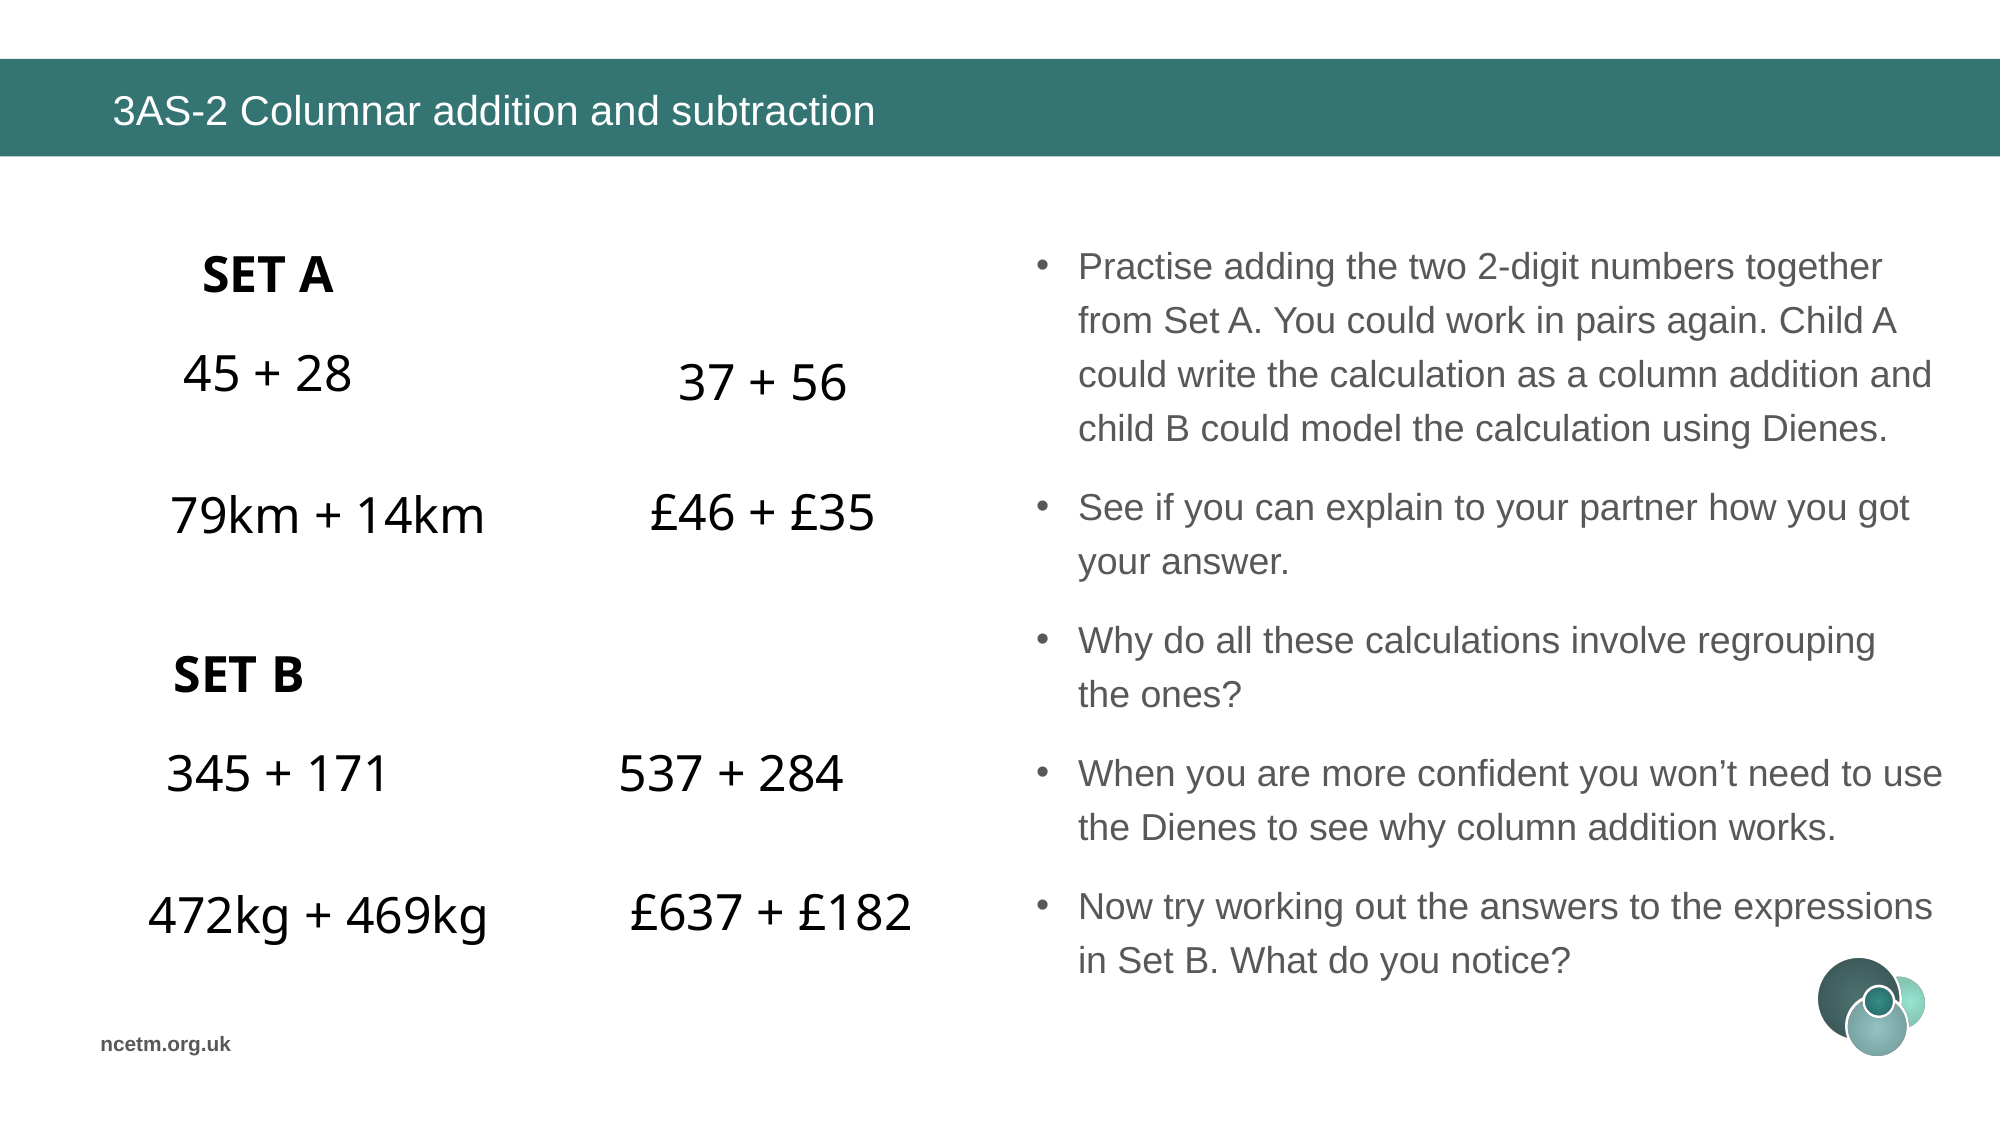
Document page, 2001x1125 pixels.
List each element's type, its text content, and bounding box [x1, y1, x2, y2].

text_box SET A [144, 235, 393, 311]
text_box 537 + 284 [589, 734, 874, 810]
text_box 472kg + 469kg [124, 875, 513, 951]
text_box 345 + 171 [124, 734, 435, 810]
text_box £46 + £35 [633, 473, 893, 549]
text_box Practise adding the two 2-digit numbers together from Set A. You could work in pairs again. Child A could write the calculation as a column addition and child B could model the calculation using Dienes. See if you can explain to your partner how you got your answer. Why do all these calculations involve regrouping the ones? When you are more confident you won’t need to use the Dienes to see why column addition works. Now try working out the answers to the expressions in Set B. What do you notice? [1021, 226, 1969, 899]
text_box 37 + 56 [621, 343, 905, 419]
text_box £637 + £182 [613, 873, 929, 949]
title 3AS-2 Columnar addition and subtraction [97, 76, 1945, 147]
text_box 45 + 28 [144, 334, 393, 410]
picture [1818, 958, 1925, 1056]
text_box 79km + 14km [144, 475, 513, 551]
text_box SET B [114, 635, 363, 711]
